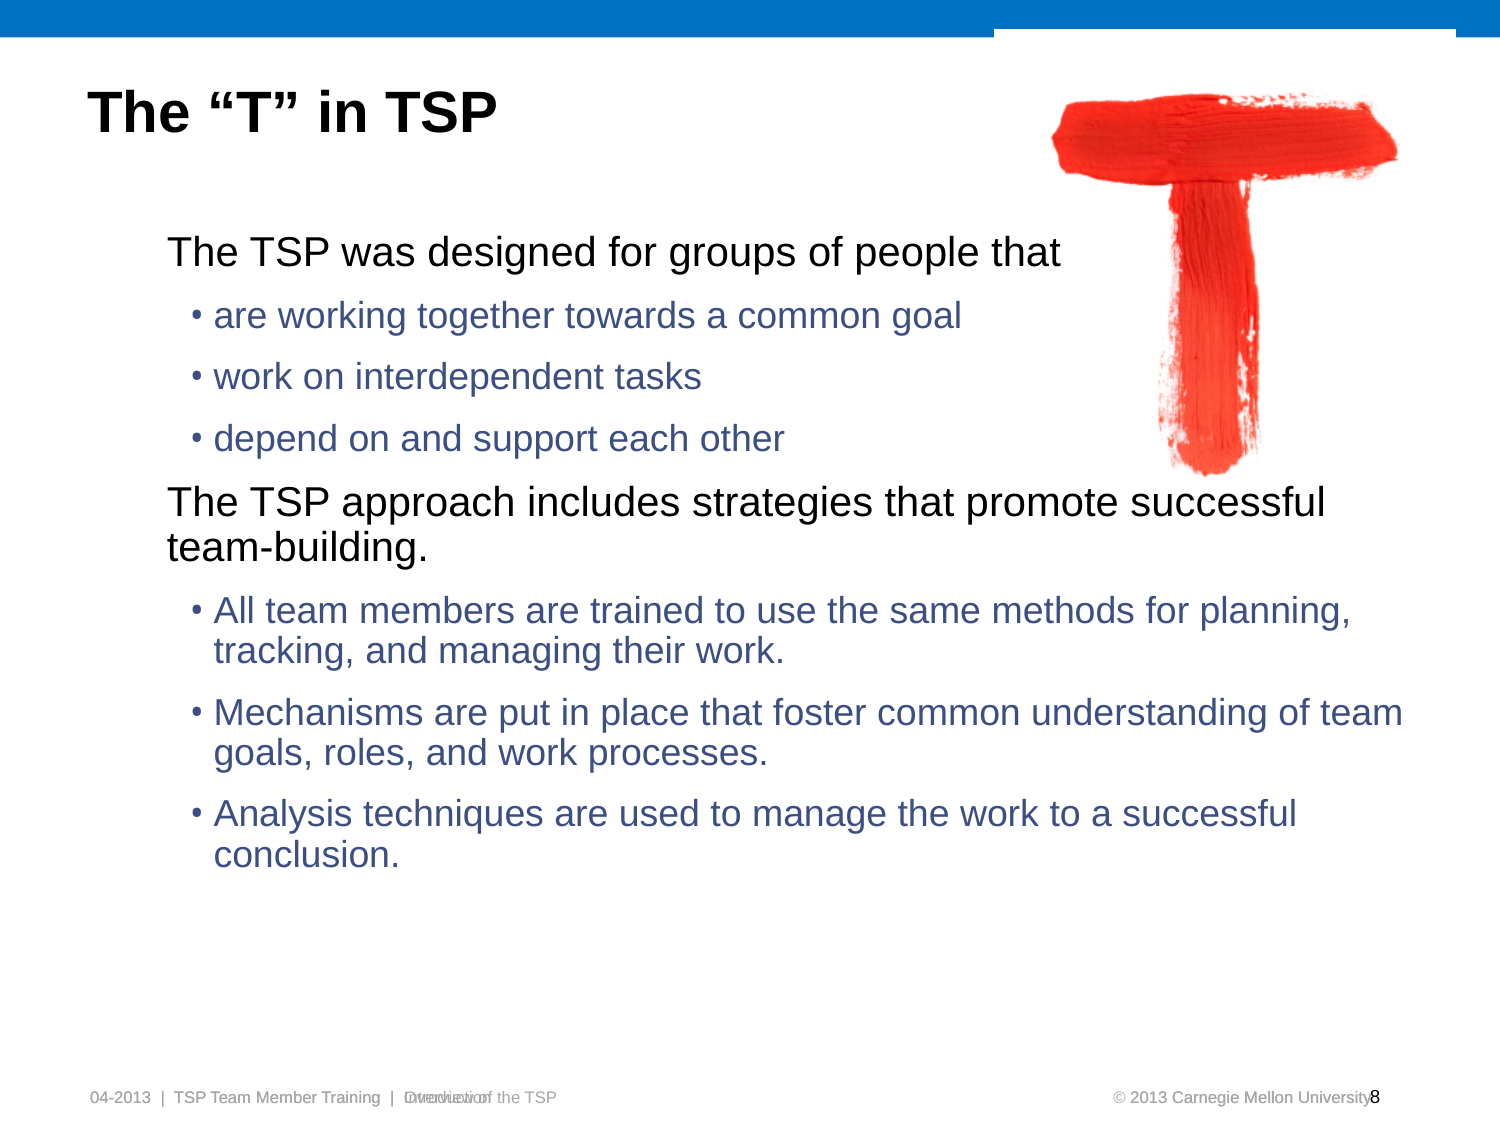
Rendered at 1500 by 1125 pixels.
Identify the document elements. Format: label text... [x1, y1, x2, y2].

picture [994, 29, 1456, 536]
title The “T” in TSP [87, 87, 988, 226]
list The TSP was designed for groups of people that are working together towards a common goal work on interdependent tasks depend on and support each other The TSP approach includes strategies that promote successful team-building. All team members are trained to use the same methods for planning, tracking, and managing their work. Mechanisms are put in place that foster common understanding of team goals, roles, and work processes. Analysis techniques are used to manage the work to a successful conclusion. [166, 230, 1423, 984]
